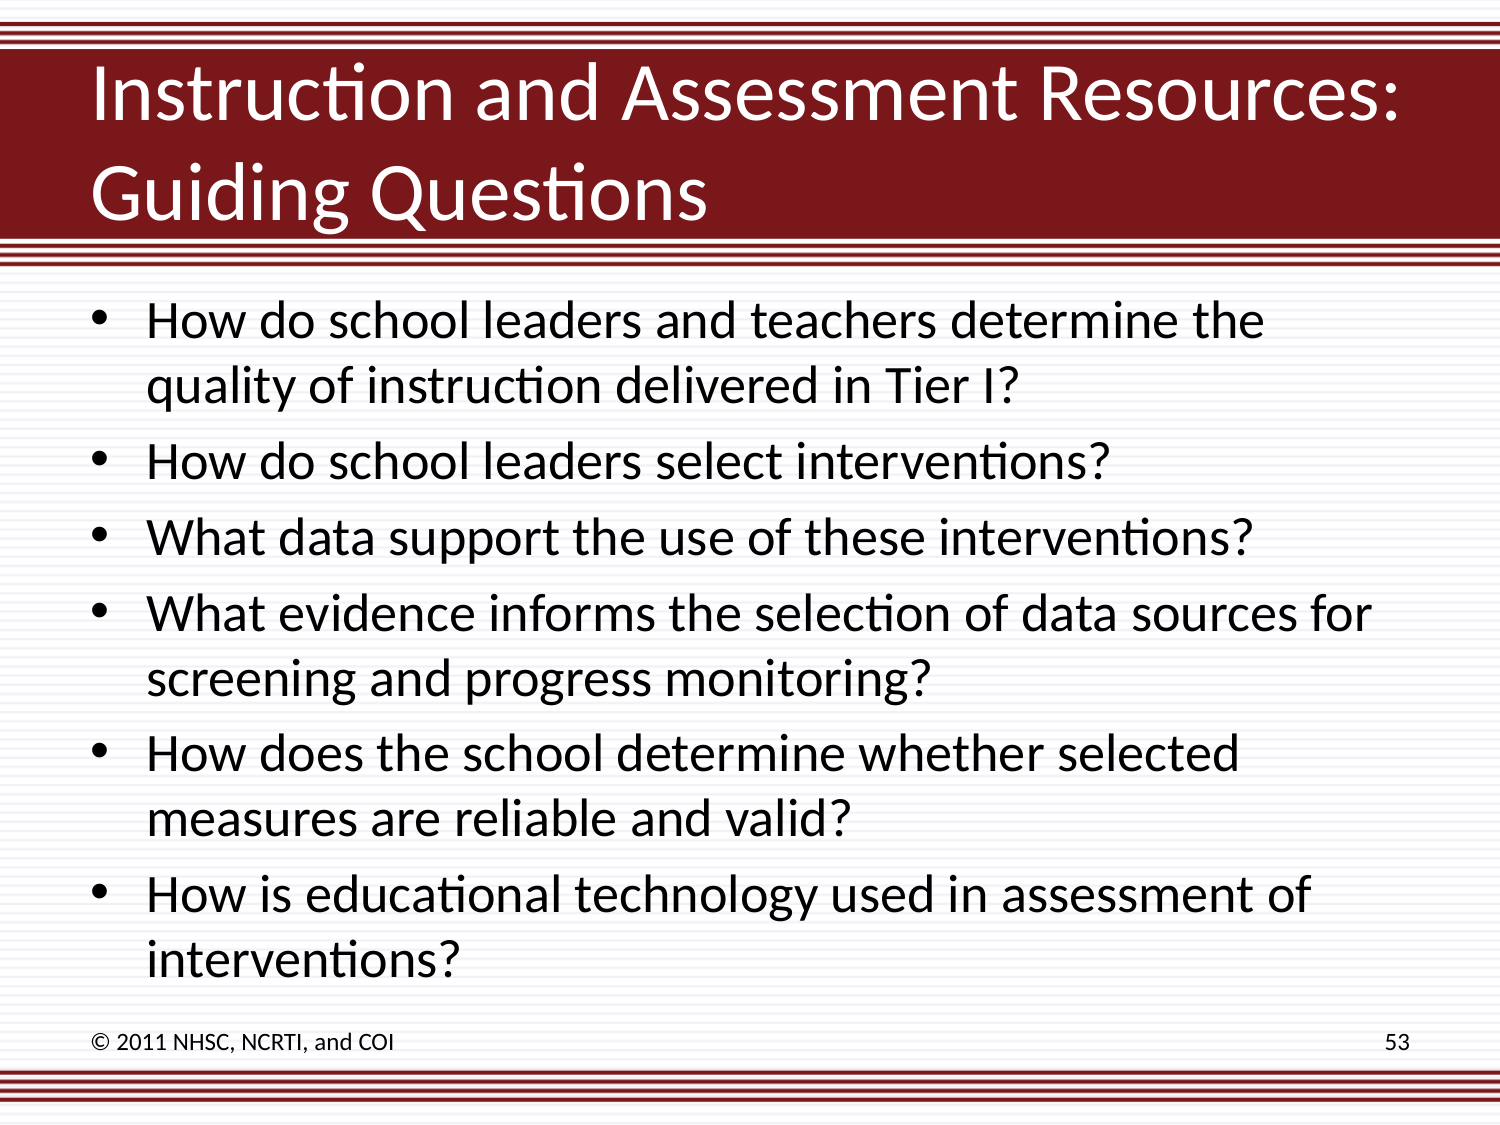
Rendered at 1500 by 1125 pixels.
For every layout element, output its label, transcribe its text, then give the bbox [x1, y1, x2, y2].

picture [0, 0, 1500, 1125]
title Instruction and Assessment Resources: Guiding Questions [74, 55, 1426, 219]
slide_number 53 [1074, 1010, 1425, 1071]
list How do school leaders and teachers determine the quality of instruction delivered in Tier I? How do school leaders select interventions? What data support the use of these interventions? What evidence informs the selection of data sources for screening and progress monitoring? How does the school determine whether selected measures are reliable and valid? How is educational technology used in assessment of interventions? [74, 276, 1426, 1020]
footer © 2011 NHSC, NCRTI, and COI [75, 1010, 550, 1071]
